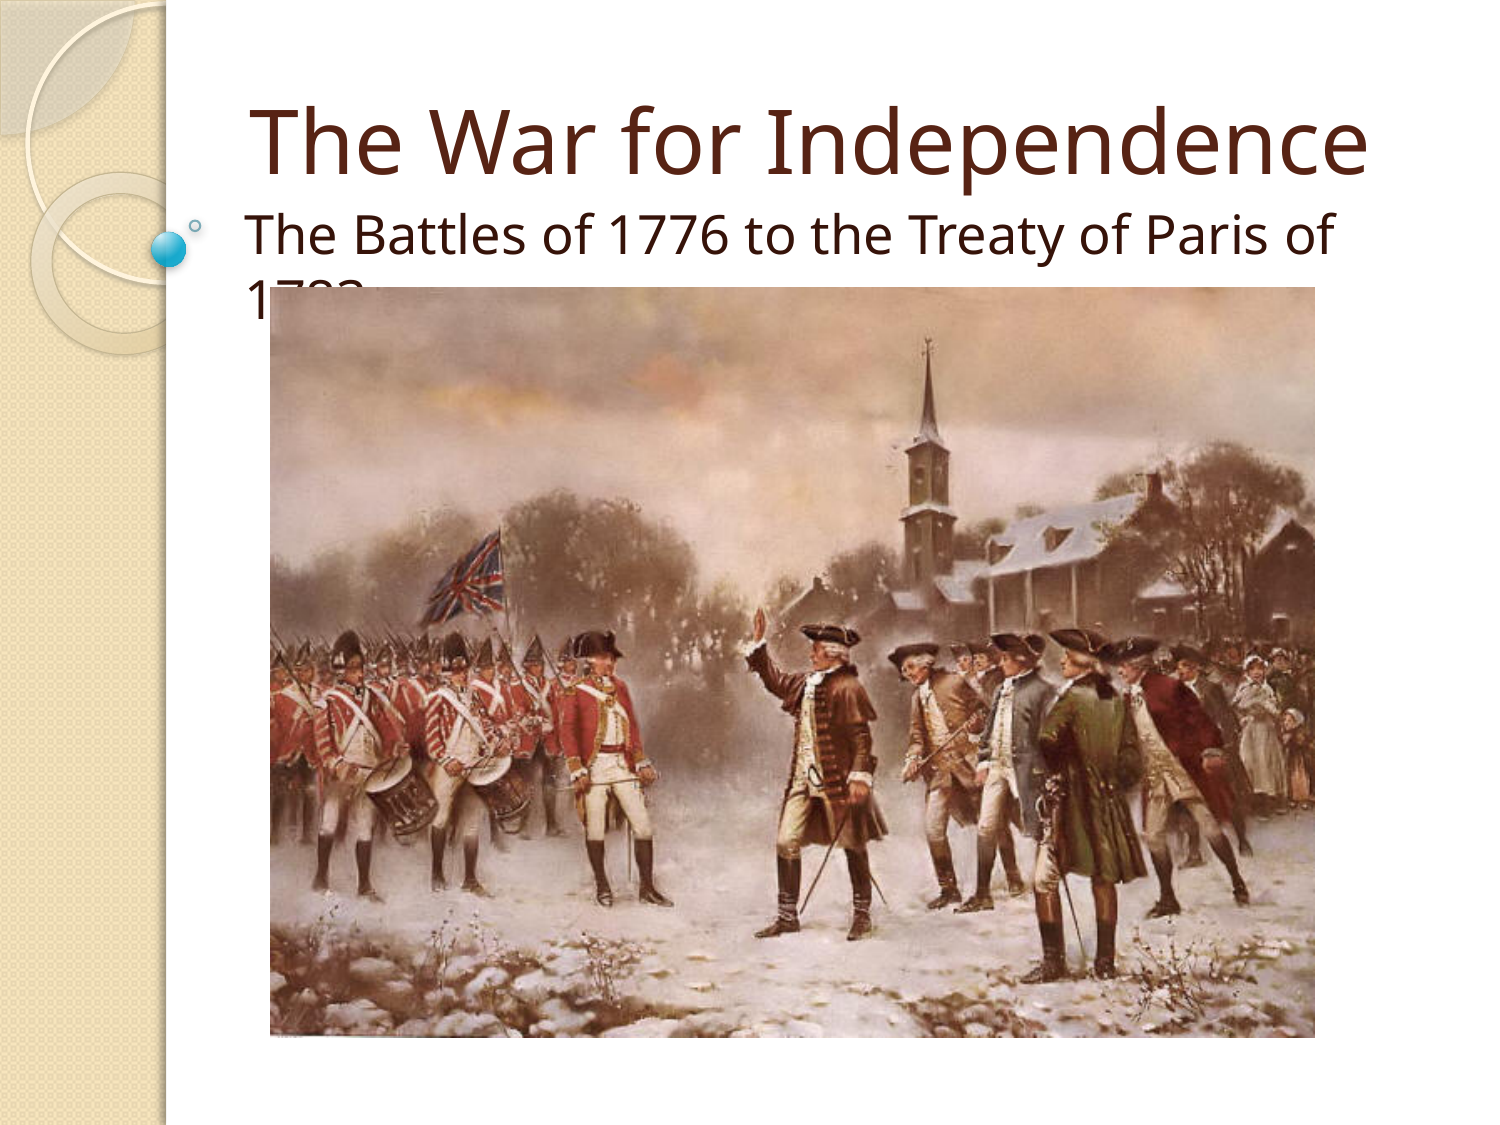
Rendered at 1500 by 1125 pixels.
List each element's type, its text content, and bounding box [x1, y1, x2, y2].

picture [270, 287, 1315, 1038]
title The War for Independence [234, 59, 1450, 200]
subtitle The Battles of 1776 to the Treaty of Paris of 1783 [225, 200, 1440, 313]
